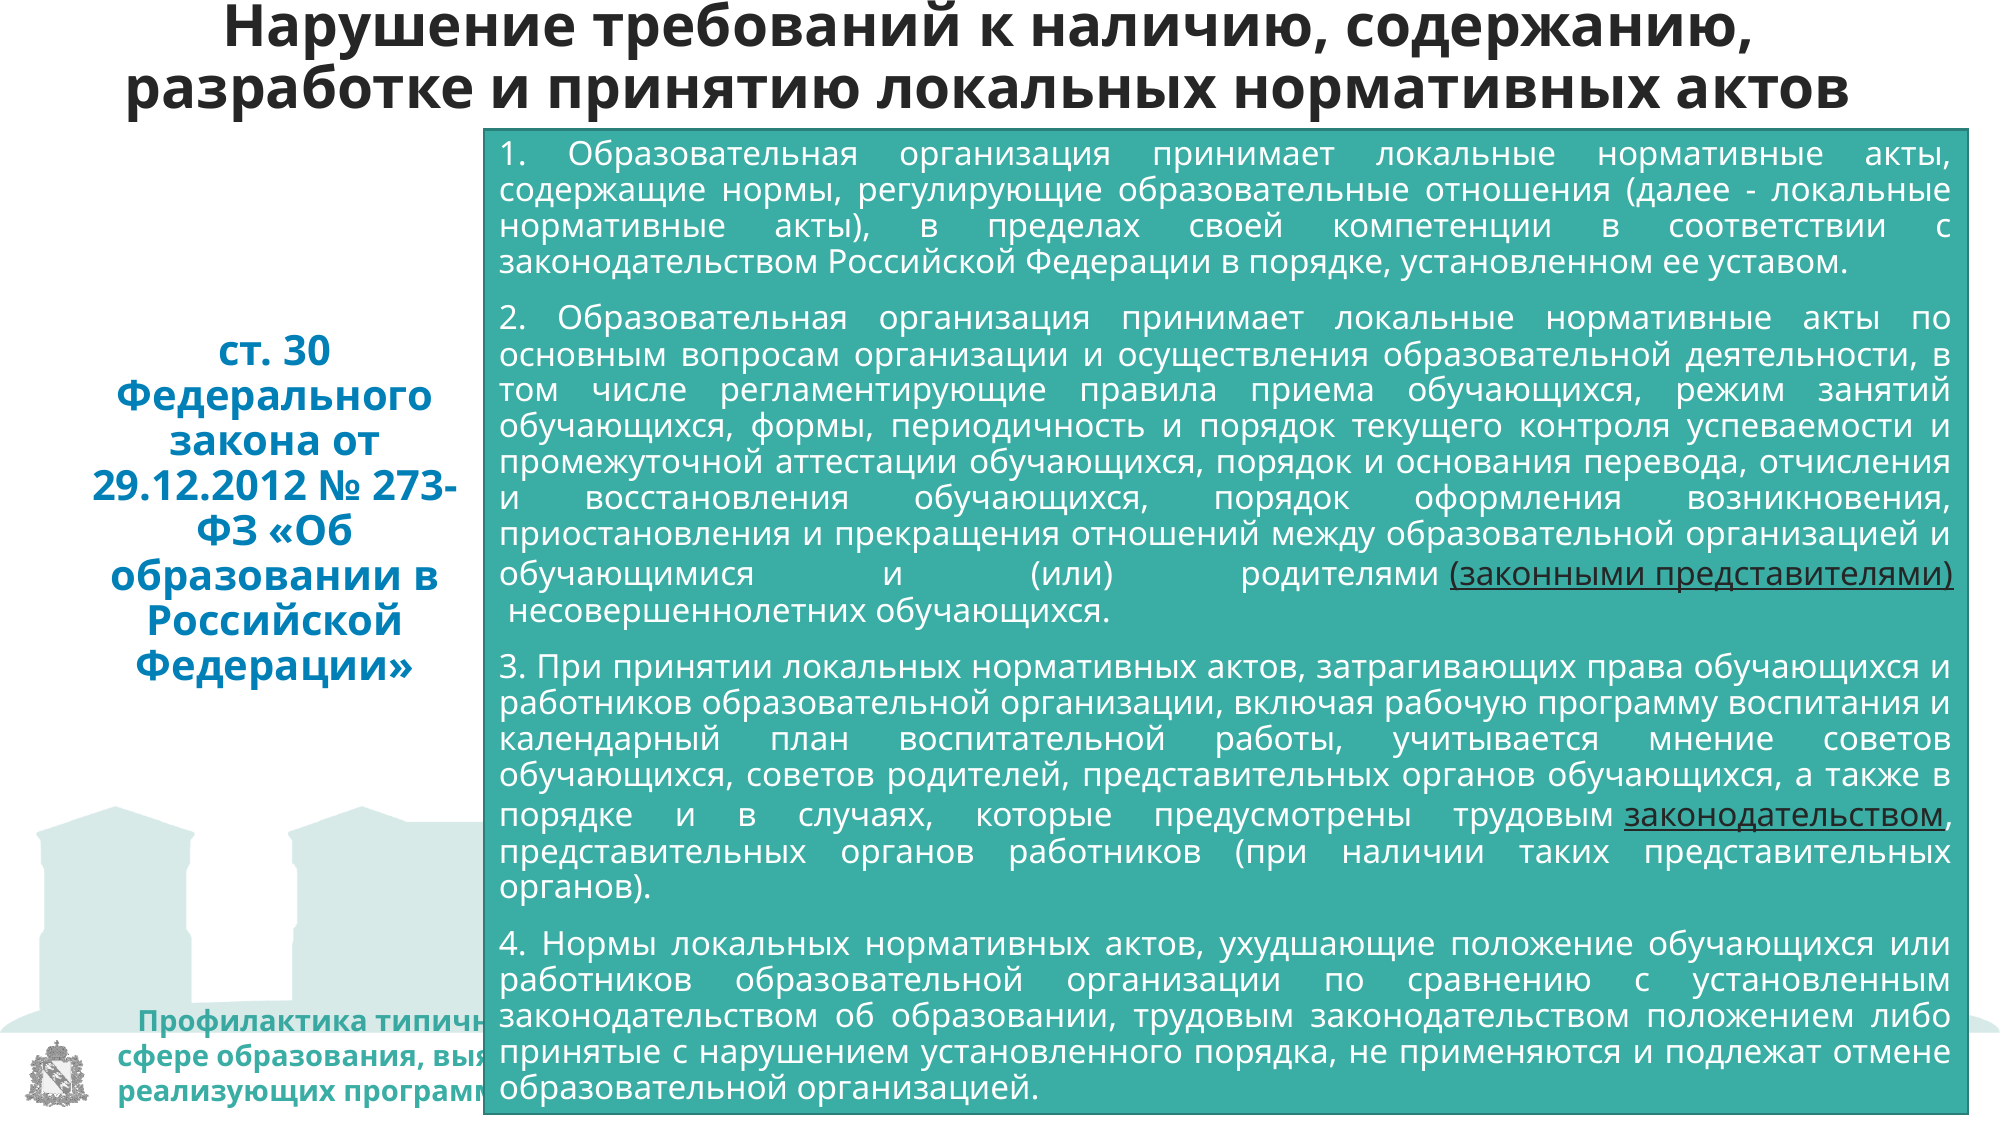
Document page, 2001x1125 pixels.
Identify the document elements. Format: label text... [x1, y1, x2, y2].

list ст. 30 Федерального закона от 29.12.2012 № 273-ФЗ «Об образовании в Российской Федерации» [50, 321, 483, 693]
title Нарушение требований к наличию, содержанию, разработке и принятию локальных нормативных актов [97, 36, 1880, 151]
list 1. Образовательная организация принимает локальные нормативные акты, содержащие нормы, регулирующие образовательные отношения (далее - локальные нормативные акты), в пределах своей компетенции в соответствии с законодательством Российской Федерации в порядке, установленном ее уставом. 2. Образовательная организация принимает локальные нормативные акты по основным вопросам организации и осуществления образовательной деятельности, в том числе регламентирующие правила приема обучающихся, режим занятий обучающихся, формы, периодичность и порядок текущего контроля успеваемости и промежуточной аттестации обучающихся, порядок и основания перевода, отчисления и восстановления обучающихся, порядок оформления возникновения, приостановления и прекращения отношений между образовательной организацией и обучающимися и (или) родителями (законными представителями) несовершеннолетних обучающихся. 3. При принятии локальных нормативных актов, затрагивающих права обучающихся и работников образовательной организации, включая рабочую программу воспитания и календарный план воспитательной работы, учитывается мнение советов обучающихся, советов родителей, представительных органов обучающихся, а также в порядке и в случаях, которые предусмотрены трудовым законодательством, представительных органов работников (при наличии таких представительных органов). 4. Нормы локальных нормативных актов, ухудшающие положение обучающихся или работников образовательной организации по сравнению с установленным законодательством об образовании, трудовым законодательством положением либо принятые с нарушением установленного порядка, не применяются и подлежат отмене образовательной организацией. [483, 128, 1969, 1115]
